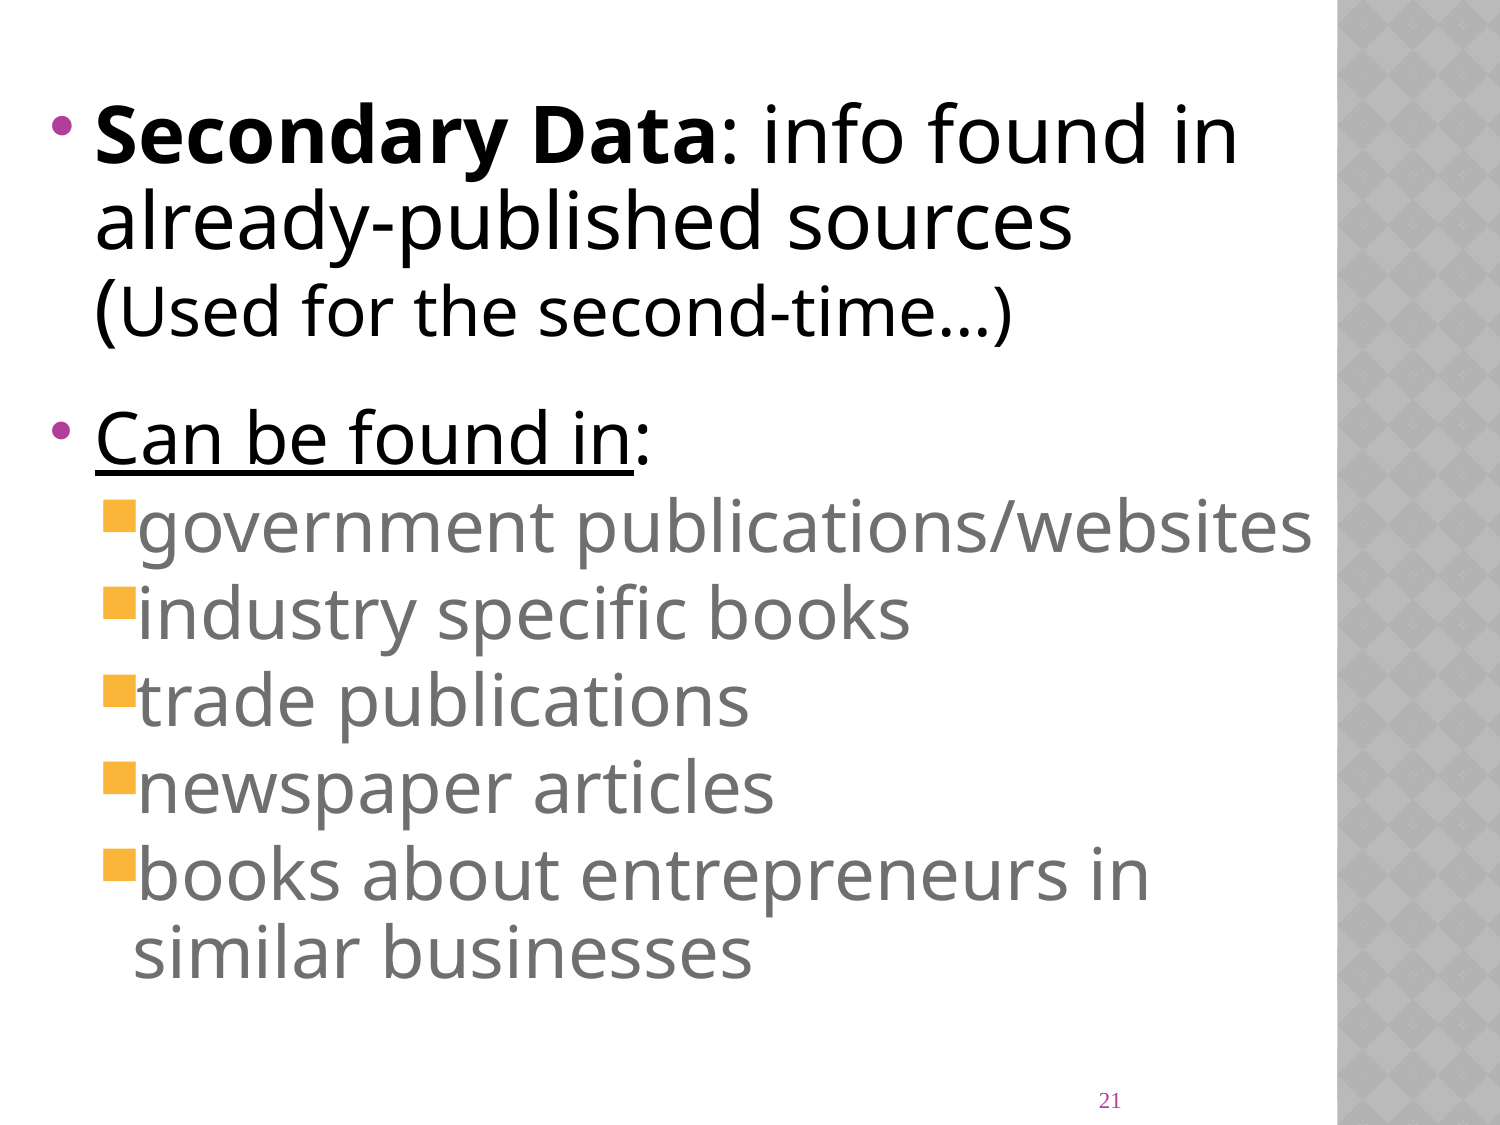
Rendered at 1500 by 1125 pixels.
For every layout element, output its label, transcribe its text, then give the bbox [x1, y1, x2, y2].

list Secondary Data: info found in already-published sources (Used for the second-time…) Can be found in: government publications/websites industry specific books trade publications newspaper articles books about entrepreneurs in similar businesses [37, 87, 1338, 1063]
slide_number 21 [1025, 1075, 1122, 1113]
